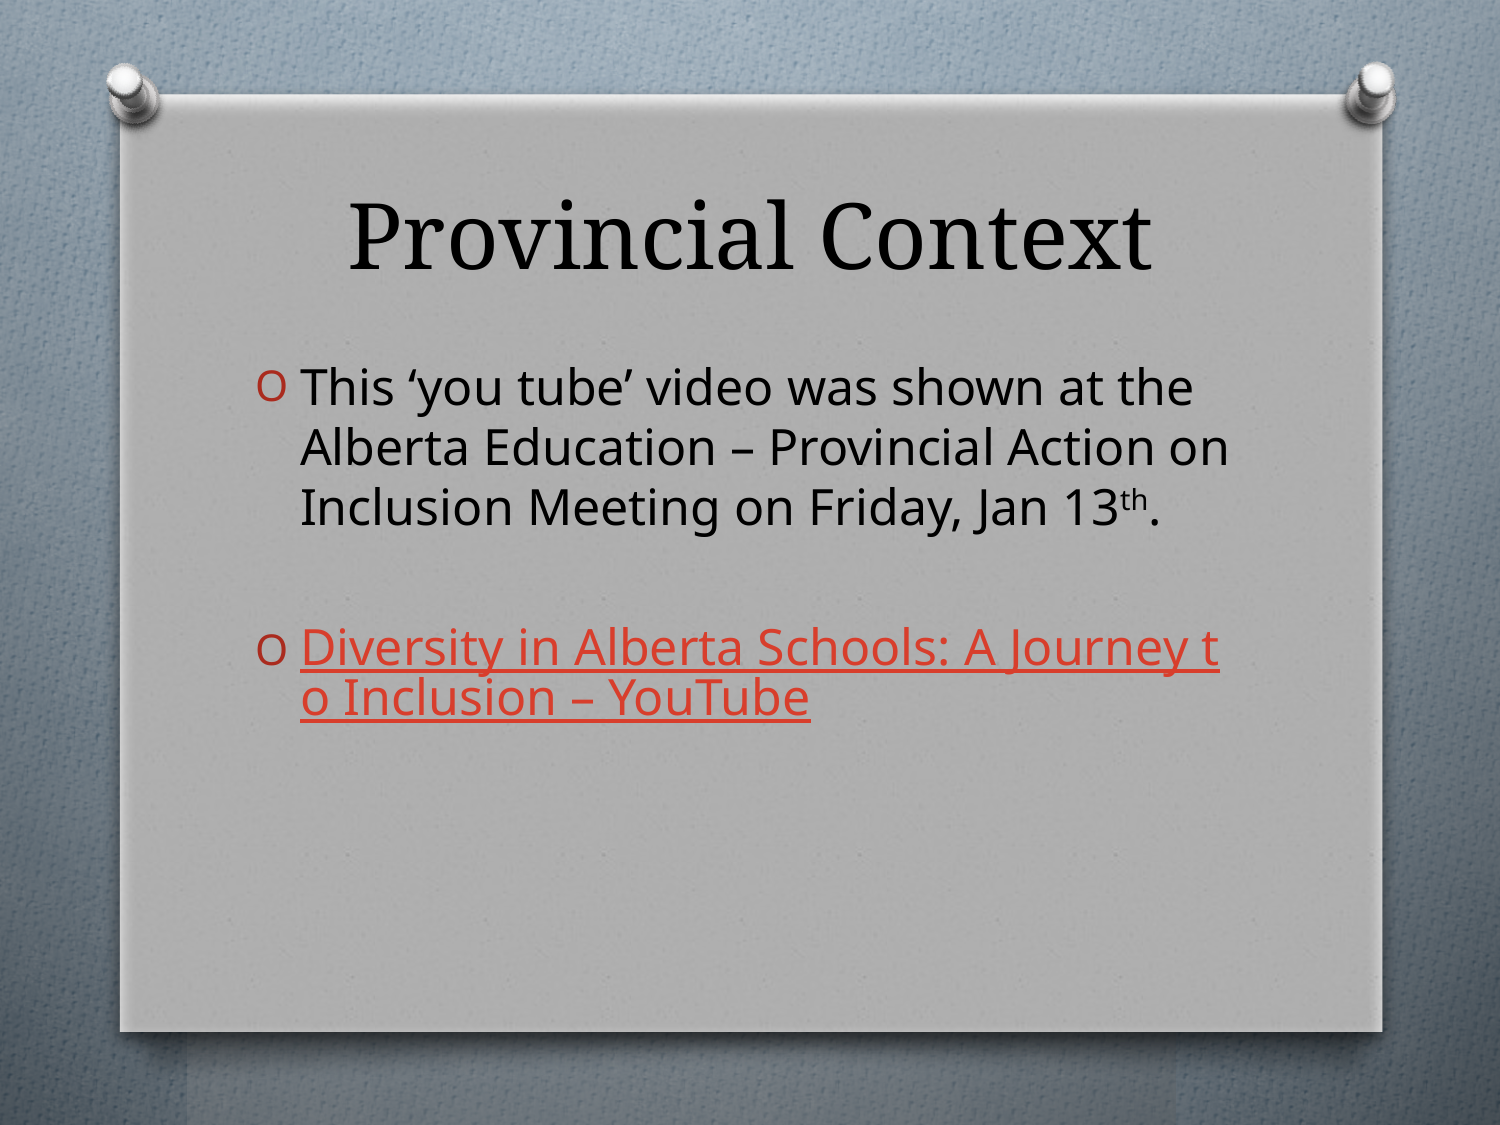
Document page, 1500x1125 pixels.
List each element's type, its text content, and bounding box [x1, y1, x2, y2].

list This ‘you tube’ video was shown at the Alberta Education – Provincial Action on Inclusion Meeting on Friday, Jan 13th. Diversity in Alberta Schools: A Journey to Inclusion – YouTube [240, 347, 1257, 939]
picture [1317, 35, 1439, 156]
picture [75, 29, 198, 153]
title Provincial Context [179, 134, 1323, 332]
